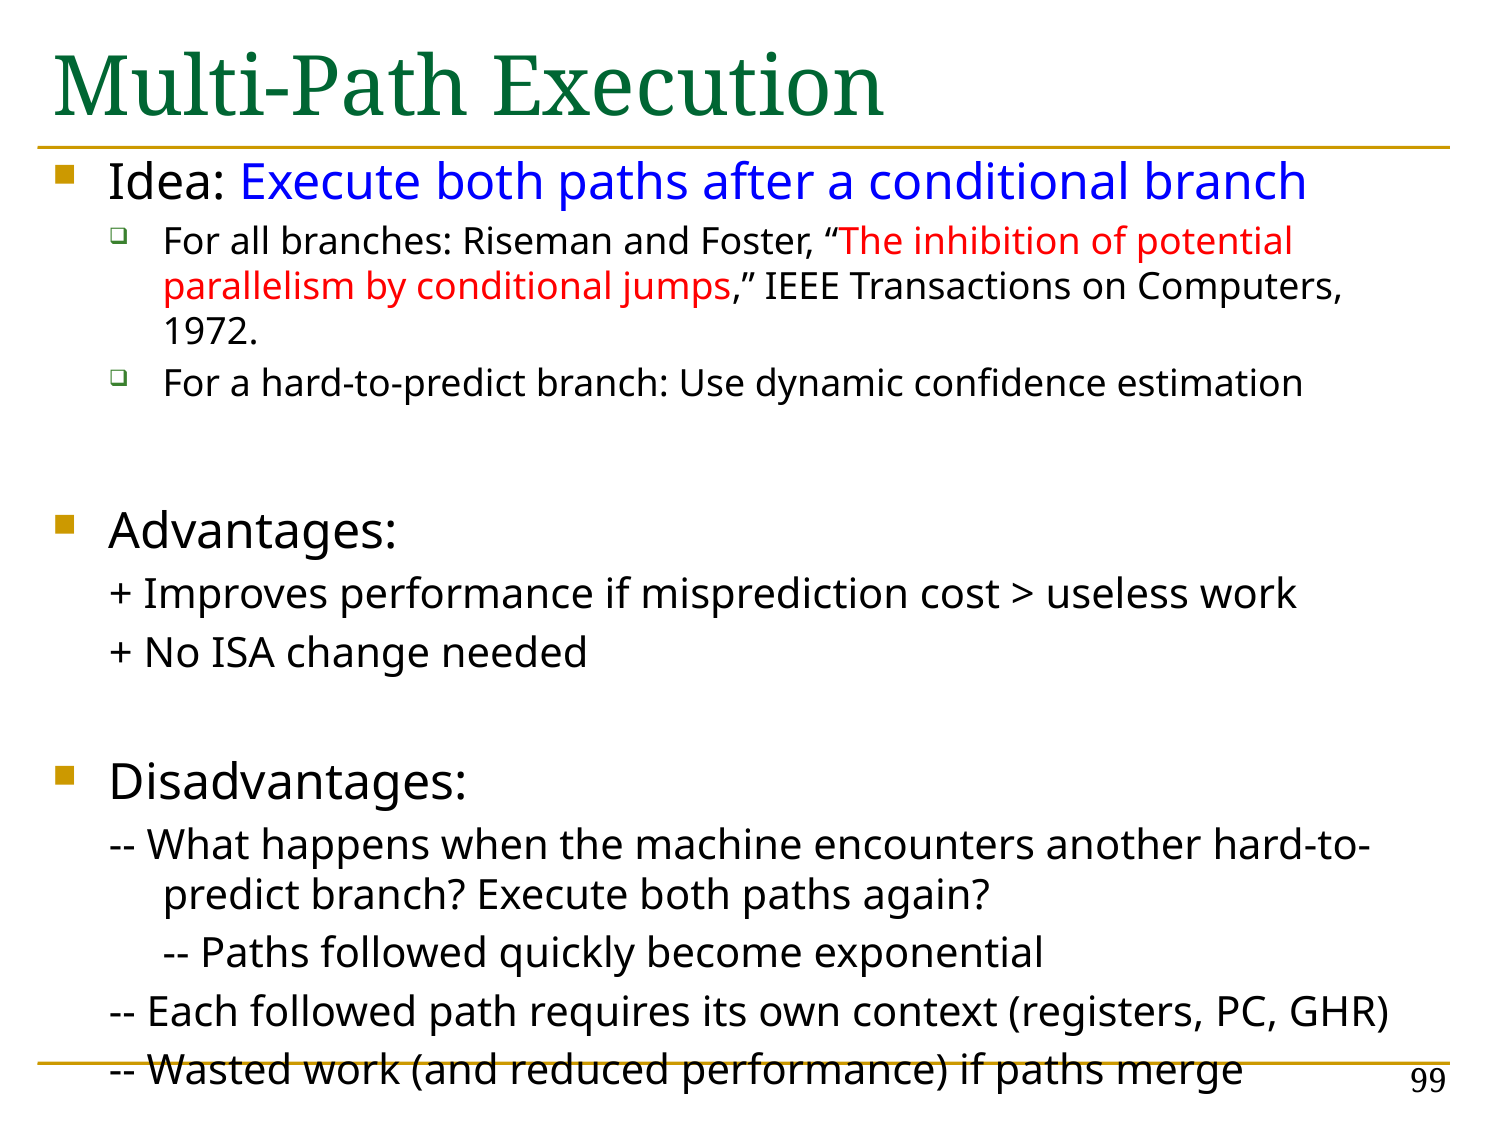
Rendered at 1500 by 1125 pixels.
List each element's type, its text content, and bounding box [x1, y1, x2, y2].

title Multi-Path Execution [37, 24, 1450, 141]
list Idea: Execute both paths after a conditional branch For all branches: Riseman and Foster, “The inhibition of potential parallelism by conditional jumps,” IEEE Transactions on Computers, 1972. For a hard-to-predict branch: Use dynamic confidence estimation Advantages: + Improves performance if misprediction cost > useless work + No ISA change needed Disadvantages: -- What happens when the machine encounters another hard-to-predict branch? Execute both paths again? -- Paths followed quickly become exponential -- Each followed path requires its own context (registers, PC, GHR) -- Wasted work (and reduced performance) if paths merge [37, 141, 1450, 994]
slide_number 99 [1111, 1036, 1462, 1112]
